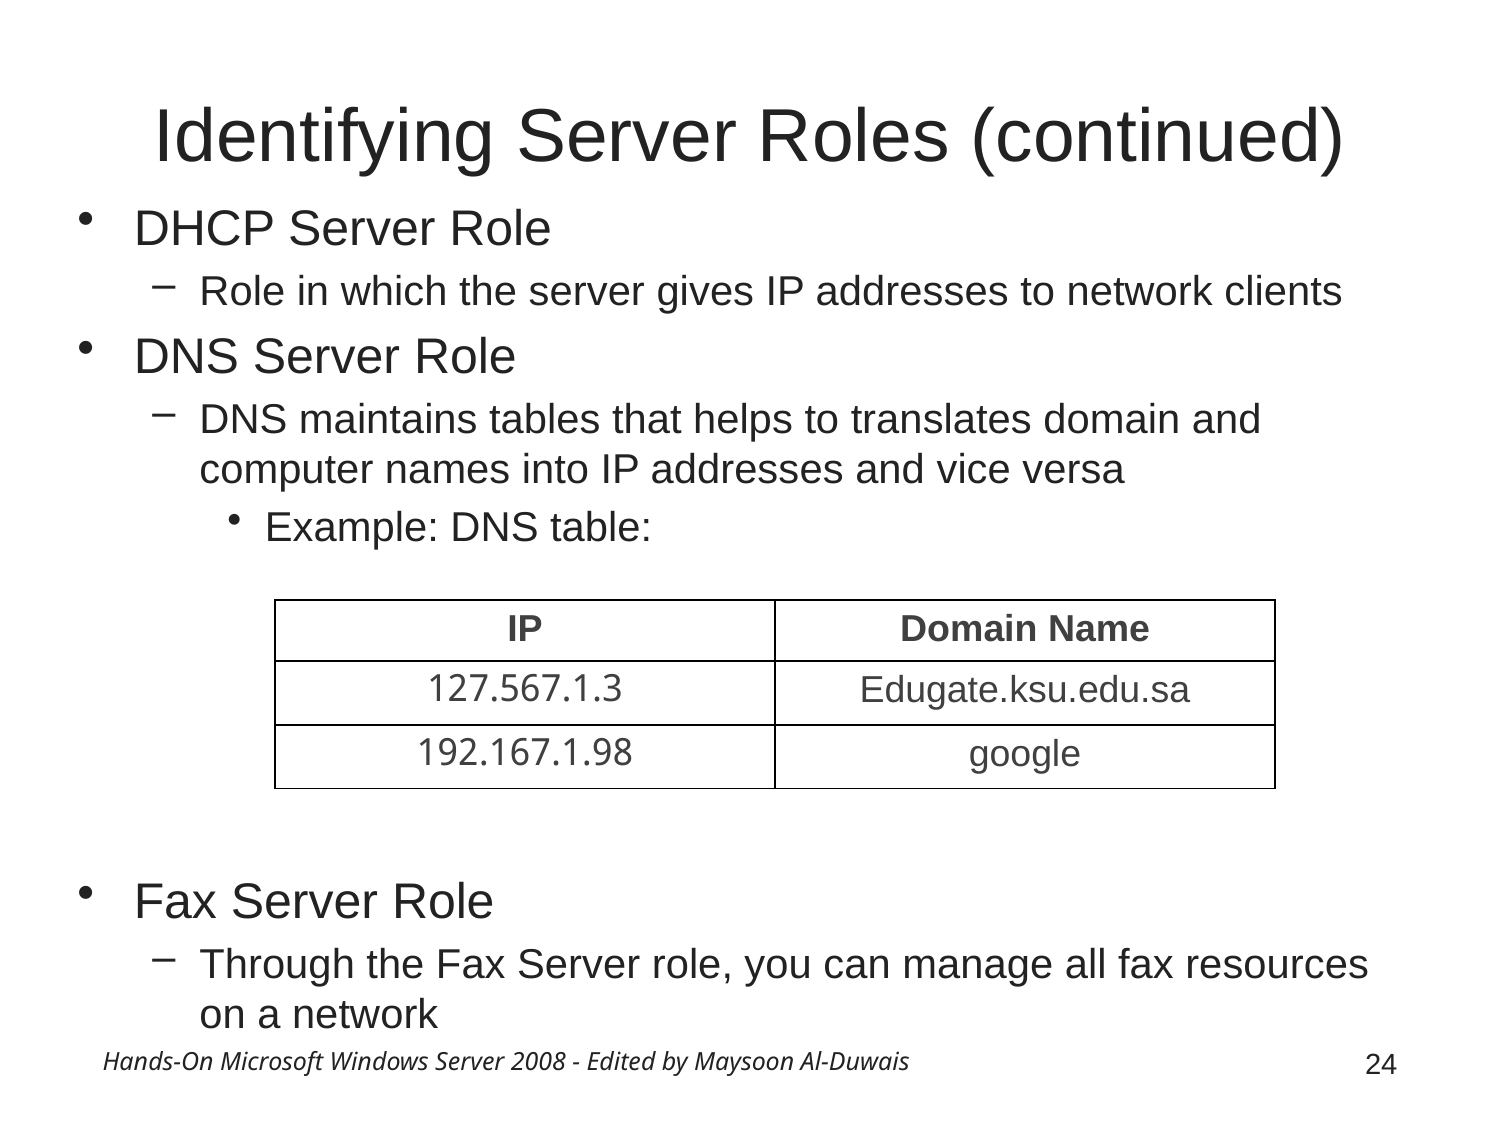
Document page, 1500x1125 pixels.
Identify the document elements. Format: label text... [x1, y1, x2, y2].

table_cell 192.167.1.98 [276, 726, 774, 788]
table_cell 127.567.1.3 [276, 662, 774, 724]
title Identifying Server Roles (continued) [87, 37, 1413, 187]
table_header IP [276, 601, 774, 660]
table_cell Edugate.ksu.edu.sa [776, 662, 1274, 724]
table_cell google [776, 726, 1274, 788]
slide_number 24 [1074, 1037, 1413, 1101]
footer Hands-On Microsoft Windows Server 2008 - Edited by Maysoon Al-Duwais [87, 1037, 1074, 1101]
table_header Domain Name [776, 601, 1274, 660]
list DHCP Server Role Role in which the server gives IP addresses to network clients DNS Server Role DNS maintains tables that helps to translates domain and computer names into IP addresses and vice versa Example: DNS table: Fax Server Role Through the Fax Server role, you can manage all fax resources on a network [62, 187, 1426, 1013]
